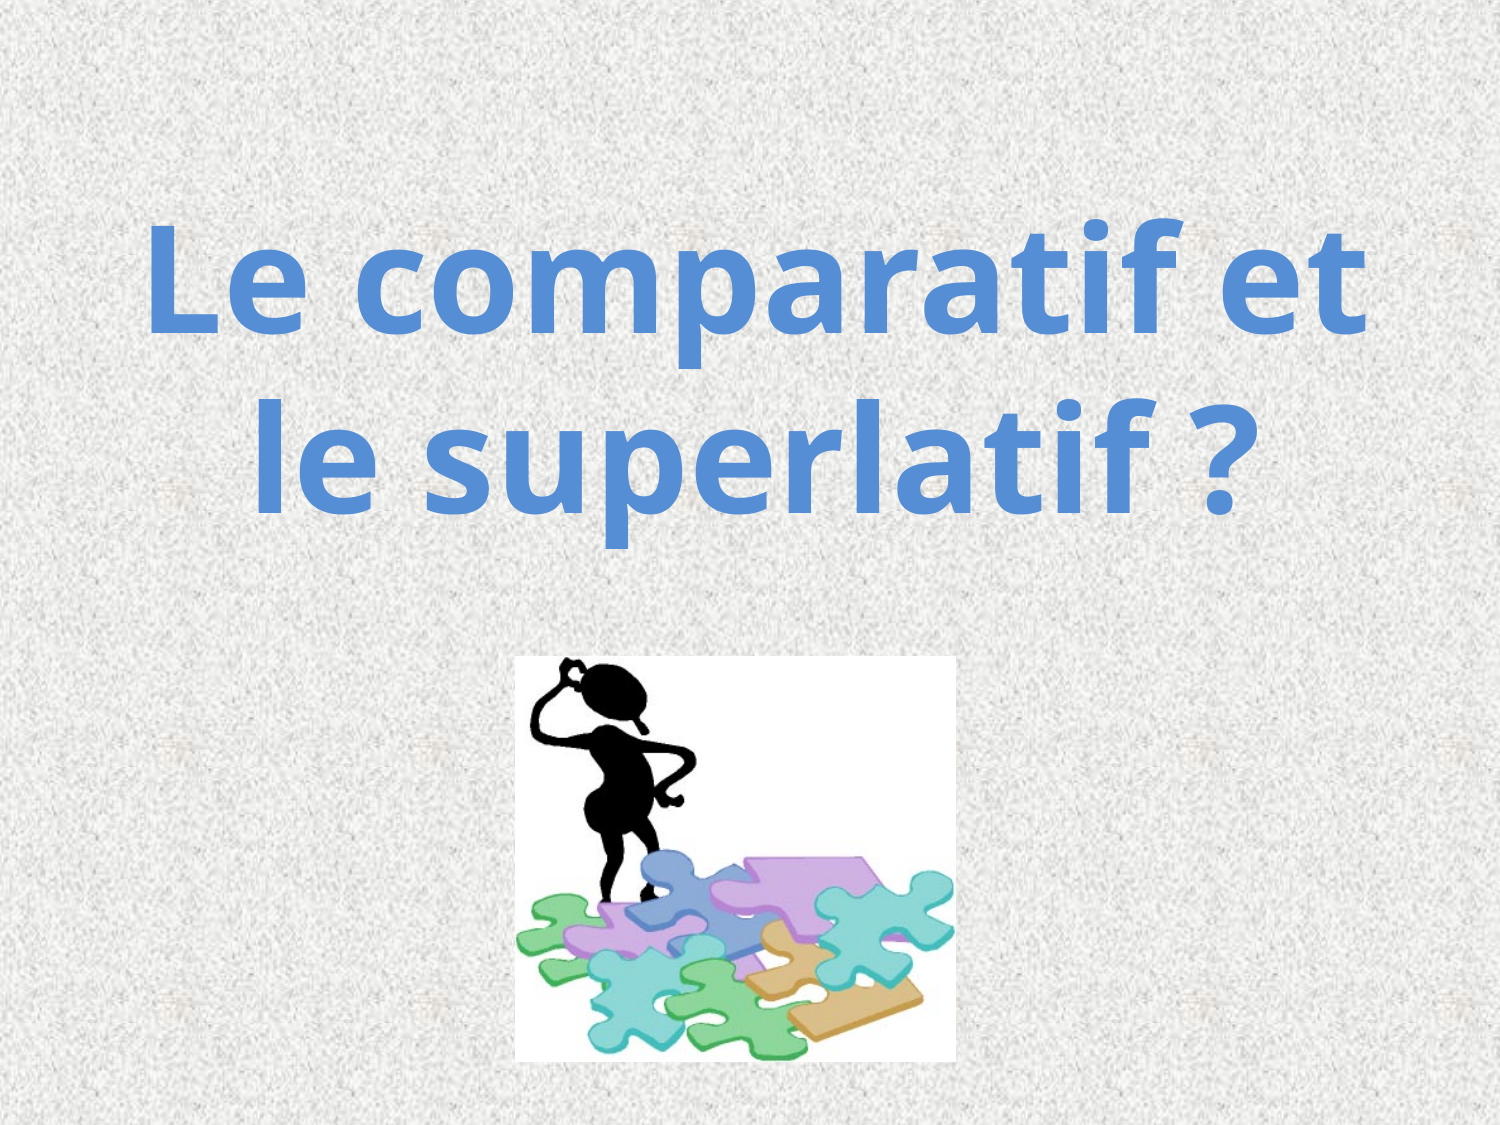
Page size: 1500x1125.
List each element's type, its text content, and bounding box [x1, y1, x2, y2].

title Le comparatif et le superlatif ? [117, 140, 1393, 586]
picture [0, 0, 1500, 1125]
